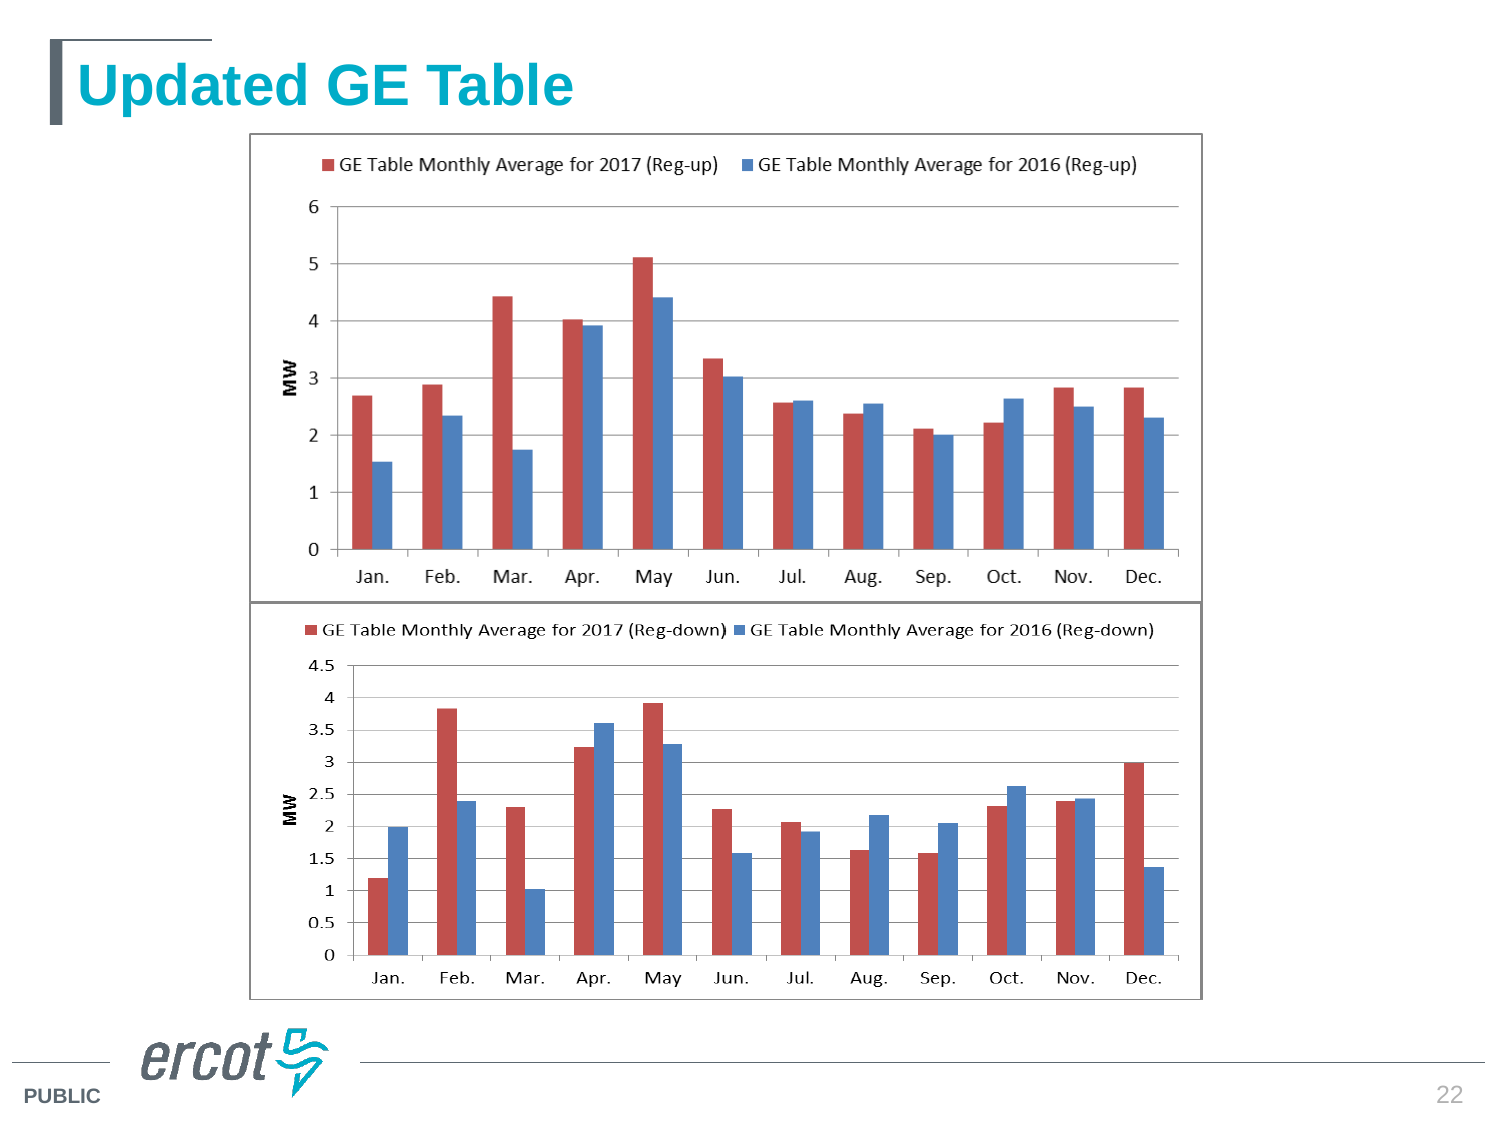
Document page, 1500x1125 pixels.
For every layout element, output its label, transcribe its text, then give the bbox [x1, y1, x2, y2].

picture [249, 133, 1203, 1001]
title Updated GE Table [62, 39, 1450, 228]
slide_number 22 [1412, 1076, 1488, 1112]
picture [137, 1024, 332, 1100]
